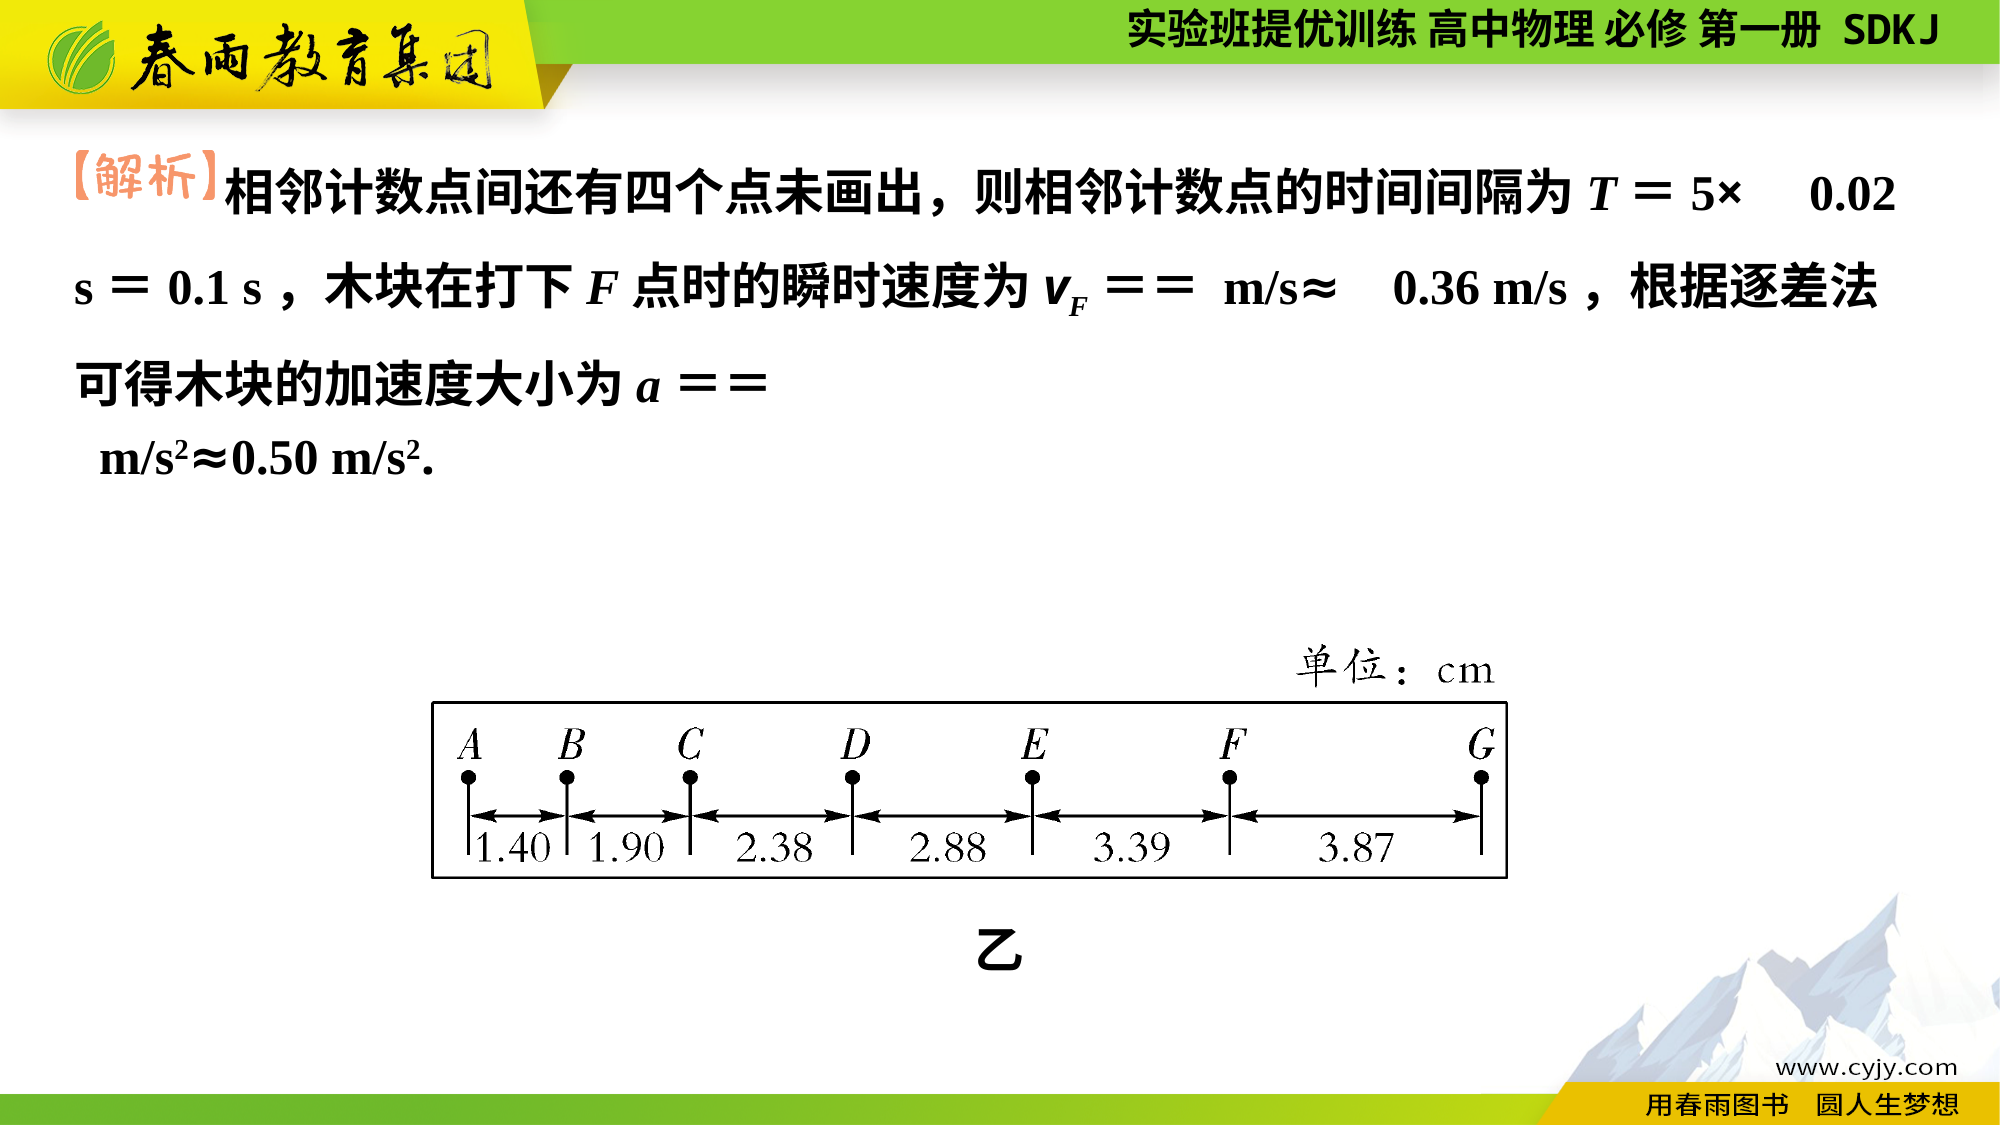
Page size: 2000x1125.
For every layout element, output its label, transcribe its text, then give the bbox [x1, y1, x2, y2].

text_box 乙 [959, 888, 1040, 987]
picture [0, 0, 2000, 1125]
